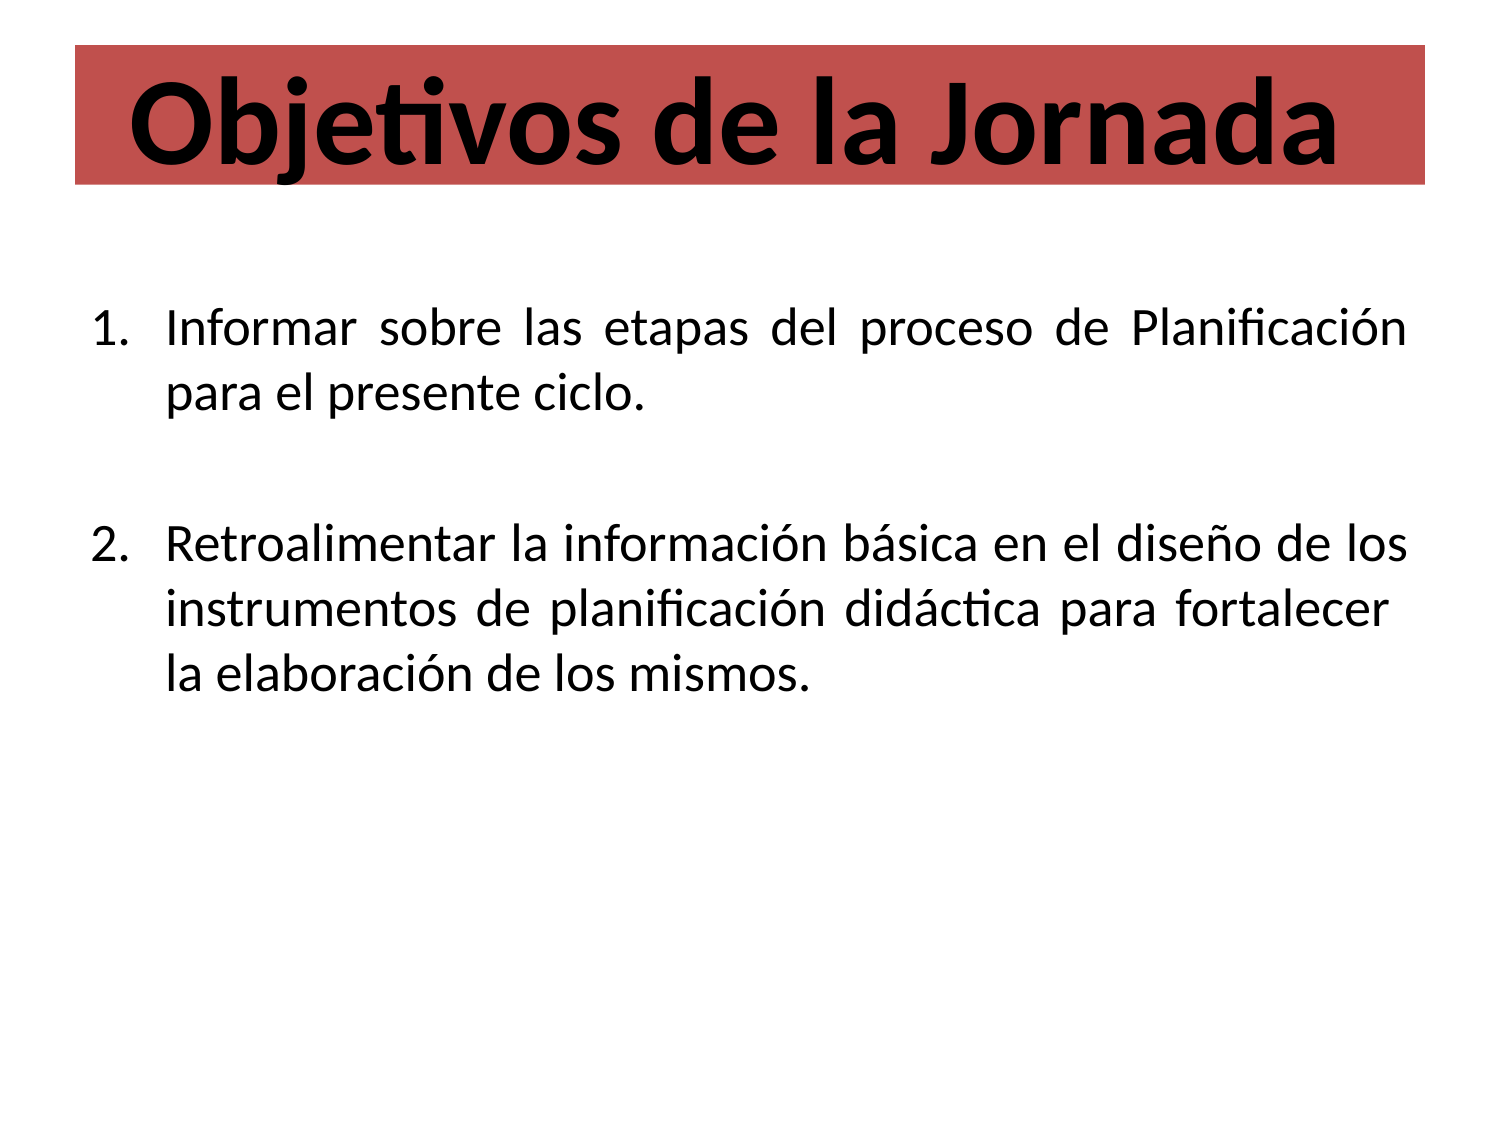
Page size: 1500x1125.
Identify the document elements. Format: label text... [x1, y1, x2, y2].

title Objetivos de la Jornada [74, 44, 1426, 185]
list Informar sobre las etapas del proceso de Planificación para el presente ciclo. Retroalimentar la información básica en el diseño de los instrumentos de planificación didáctica para fortalecer la elaboración de los mismos. [74, 207, 1426, 1059]
